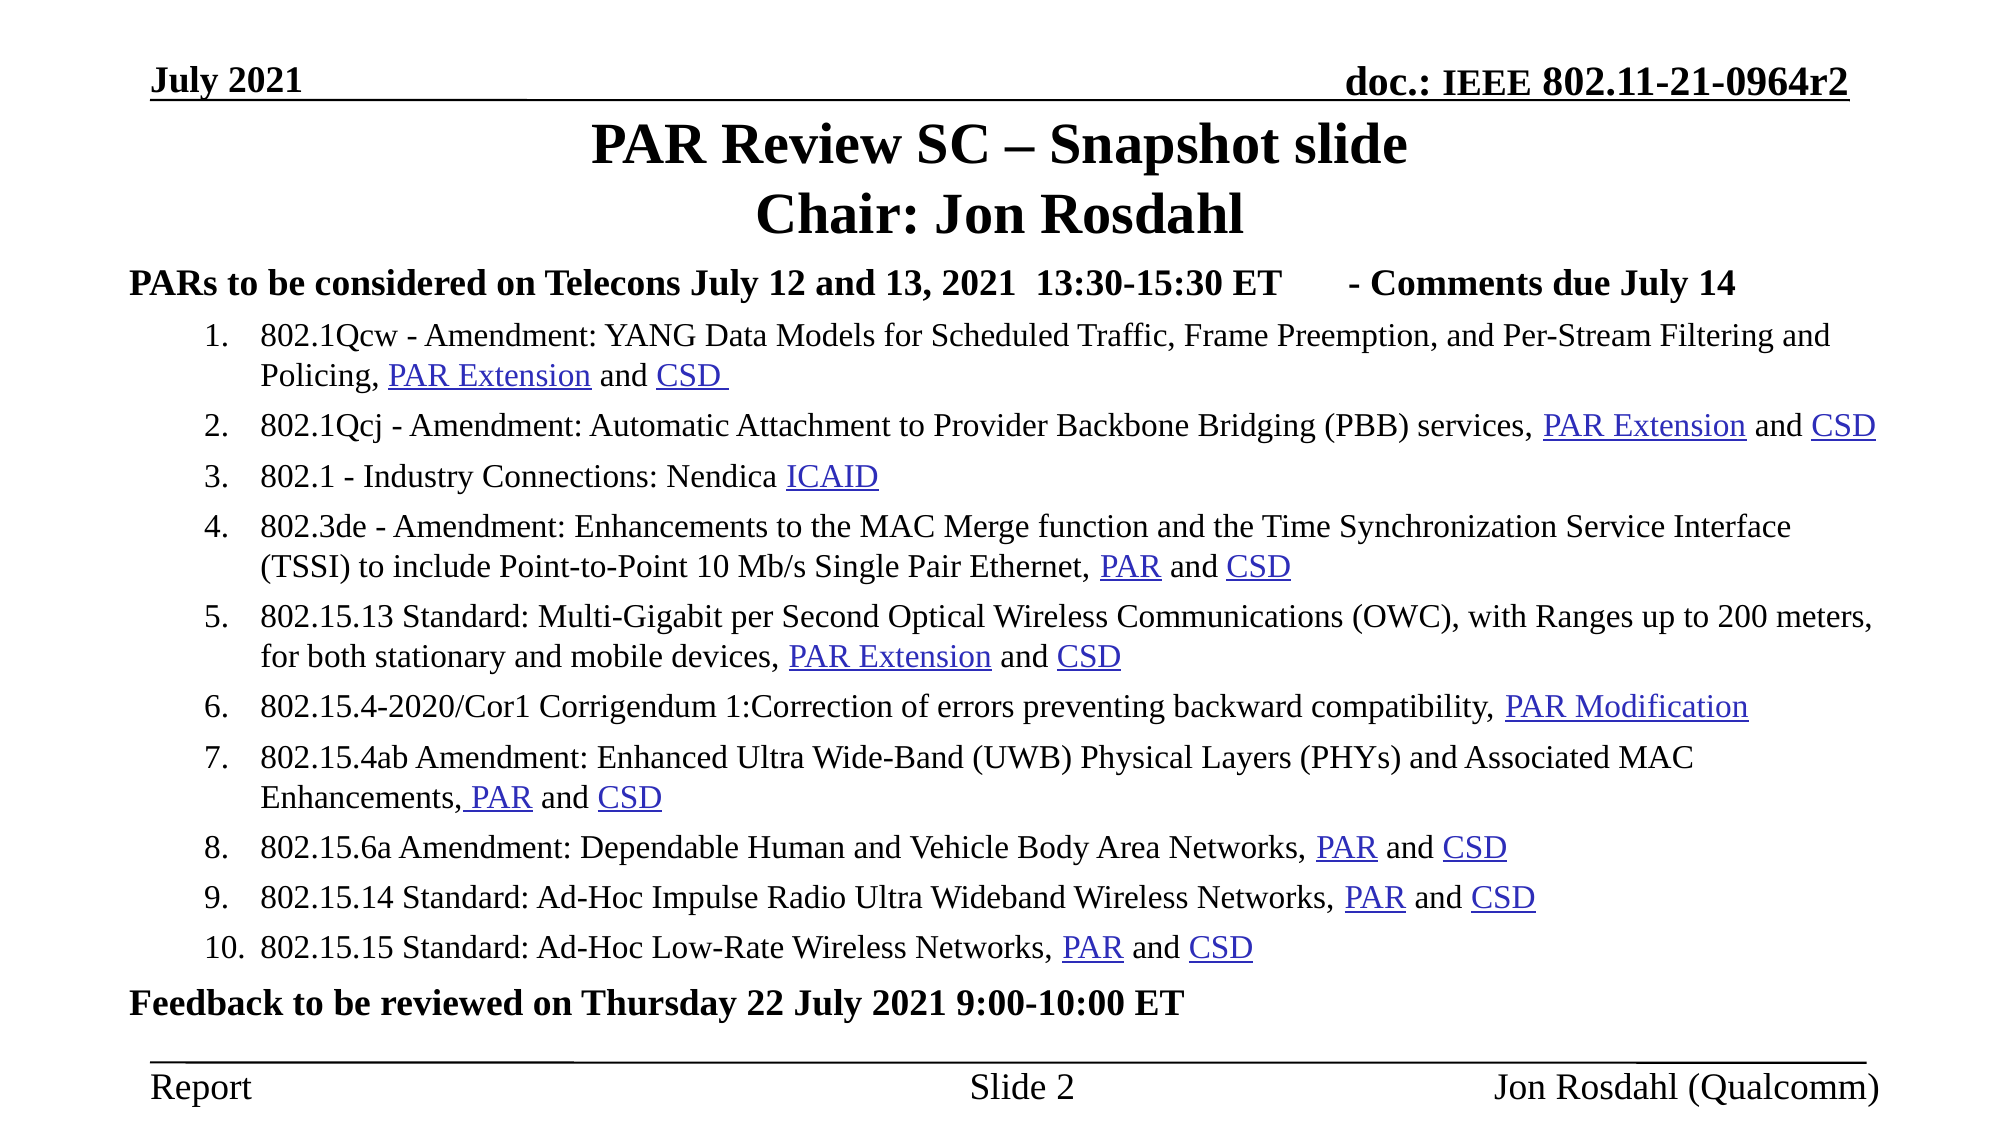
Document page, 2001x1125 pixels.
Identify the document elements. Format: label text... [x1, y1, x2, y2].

title PAR Review SC – Snapshot slide Chair: Jon Rosdahl [149, 105, 1851, 245]
footer Jon Rosdahl (Qualcomm) [1436, 1061, 1881, 1108]
list PARs to be considered on Telecons July 12 and 13, 2021 13:30-15:30 ET - Comments due July 14 802.1Qcw - Amendment: YANG Data Models for Scheduled Traffic, Frame Preemption, and Per-Stream Filtering and Policing, PAR Extension and CSD 802.1Qcj - Amendment: Automatic Attachment to Provider Backbone Bridging (PBB) services, PAR Extension and CSD 802.1 - Industry Connections: Nendica ICAID 802.3de - Amendment: Enhancements to the MAC Merge function and the Time Synchronization Service Interface (TSSI) to include Point-to-Point 10 Mb/s Single Pair Ethernet, PAR and CSD 802.15.13 Standard: Multi-Gigabit per Second Optical Wireless Communications (OWC), with Ranges up to 200 meters, for both stationary and mobile devices, PAR Extension and CSD 802.15.4-2020/Cor1 Corrigendum 1:Correction of errors preventing backward compatibility, PAR Modification 802.15.4ab Amendment: Enhanced Ultra Wide-Band (UWB) Physical Layers (PHYs) and Associated MAC Enhancements, PAR and CSD 802.15.6a Amendment: Dependable Human and Vehicle Body Area Networks, PAR and CSD 802.15.14 Standard: Ad-Hoc Impulse Radio Ultra Wideband Wireless Networks, PAR and CSD 802.15.15 Standard: Ad-Hoc Low-Rate Wireless Networks, PAR and CSD Feedback to be reviewed on Thursday 22 July 2021 9:00-10:00 ET [113, 250, 1898, 1063]
slide_number Slide 2 [950, 1061, 1095, 1125]
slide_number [149, 49, 431, 100]
